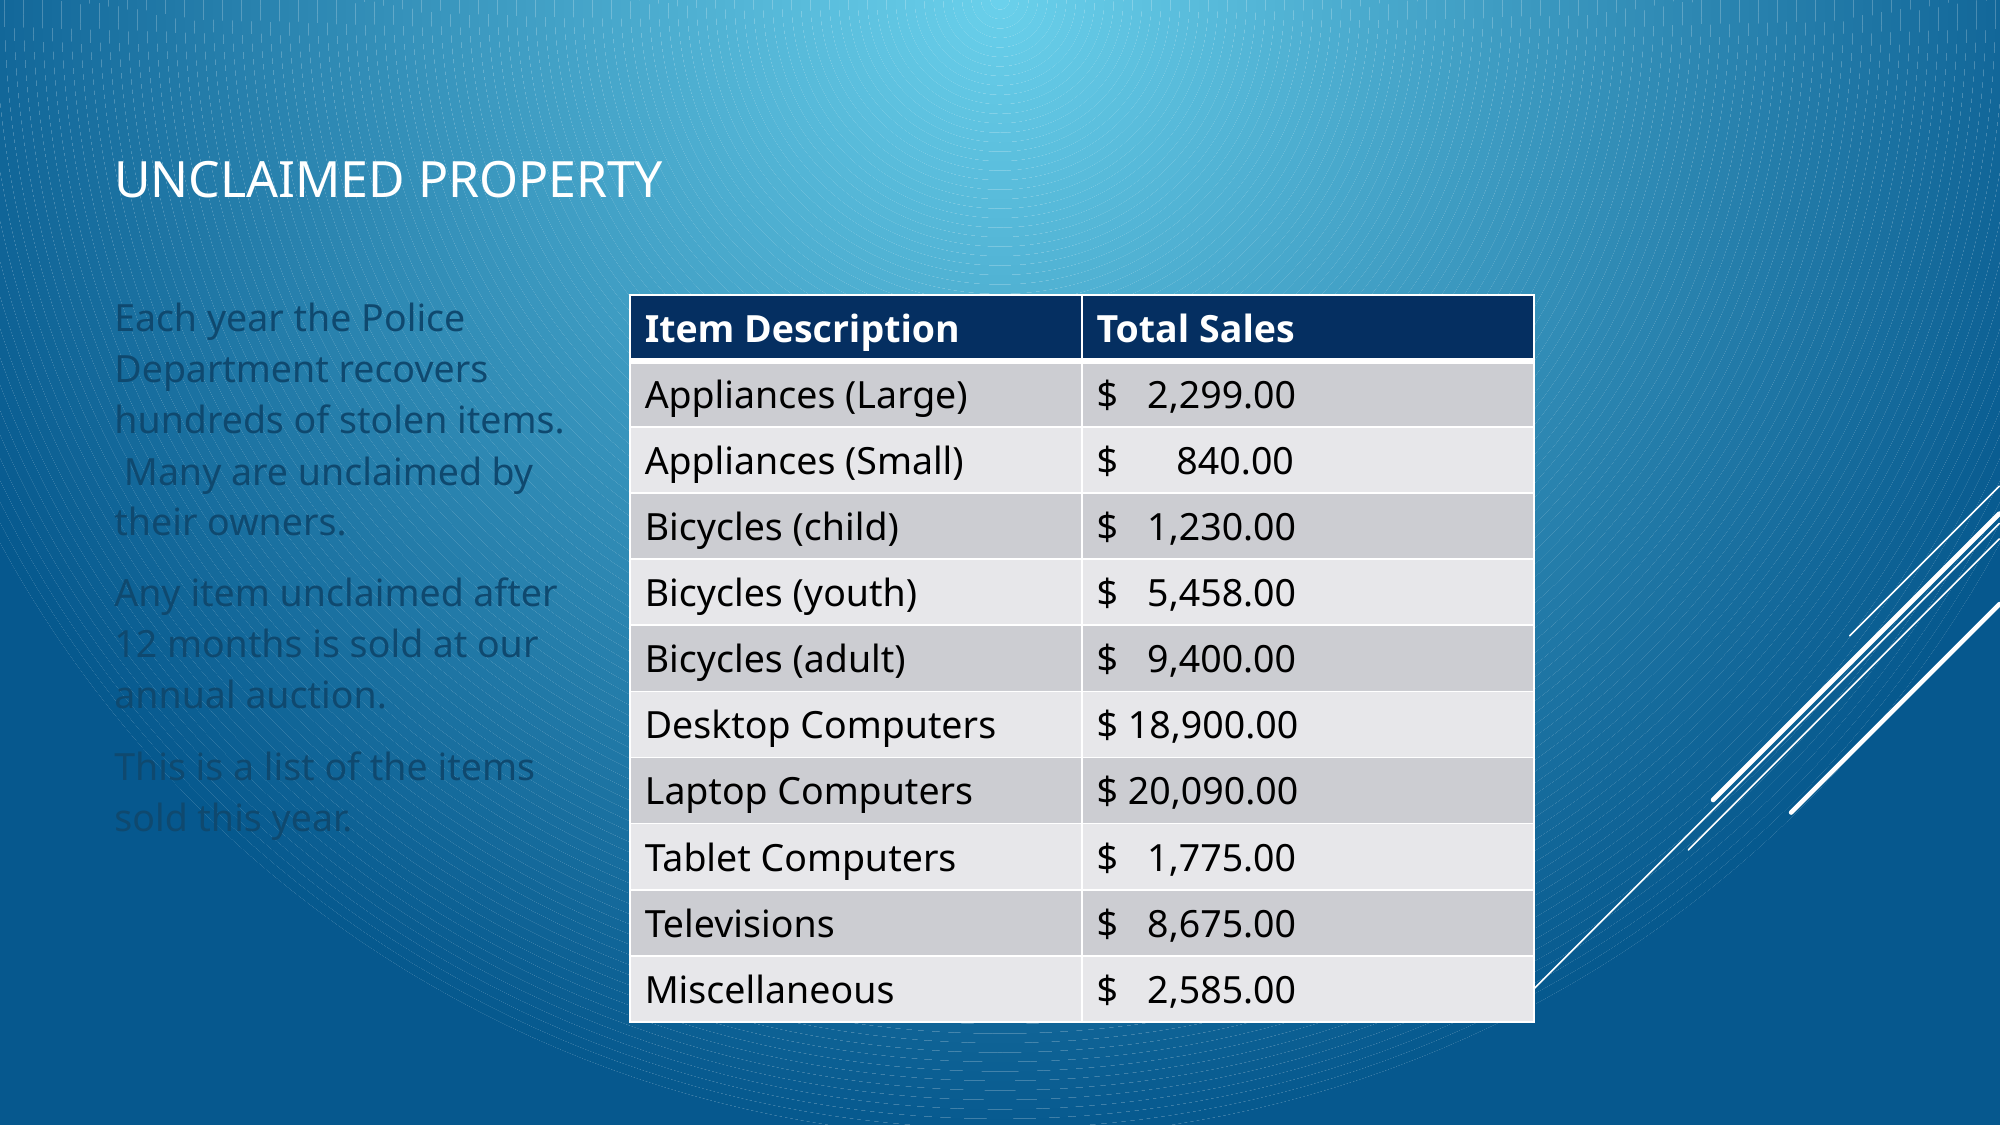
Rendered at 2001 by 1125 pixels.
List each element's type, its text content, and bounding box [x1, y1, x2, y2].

table_header Item Description [631, 296, 1081, 358]
table_cell Laptop Computers [631, 758, 1081, 823]
table_cell Televisions [631, 891, 1081, 955]
table_cell Appliances (Small) [631, 428, 1081, 492]
table_cell Bicycles (adult) [631, 626, 1081, 691]
table_cell Bicycles (youth) [631, 560, 1081, 624]
table_cell Appliances (Large) [631, 364, 1081, 426]
table_cell Desktop Computers [631, 692, 1081, 757]
table_cell Miscellaneous [631, 957, 1081, 1021]
table_cell $ 9,400.00 [1083, 626, 1533, 691]
table_cell Bicycles (child) [631, 494, 1081, 558]
table_cell $ 18,900.00 [1083, 692, 1533, 757]
table_cell $ 840.00 [1083, 428, 1533, 492]
table_cell $ 5,458.00 [1083, 560, 1533, 624]
table_cell $ 1,775.00 [1083, 824, 1533, 889]
table_cell $ 8,675.00 [1083, 891, 1533, 955]
table_header Total Sales [1083, 296, 1533, 358]
table_cell Tablet Computers [631, 824, 1081, 889]
table_cell $ 1,230.00 [1083, 494, 1533, 558]
list Each year the Police Department recovers hundreds of stolen items. Many are unclaimed by their owners. Any item unclaimed after 12 months is sold at our annual auction. This is a list of the items sold this year. [99, 284, 588, 905]
title Unclaimed Property [99, 76, 700, 216]
table_cell $ 20,090.00 [1083, 758, 1533, 823]
table_cell $ 2,585.00 [1083, 957, 1533, 1021]
table_cell $ 2,299.00 [1083, 364, 1533, 426]
